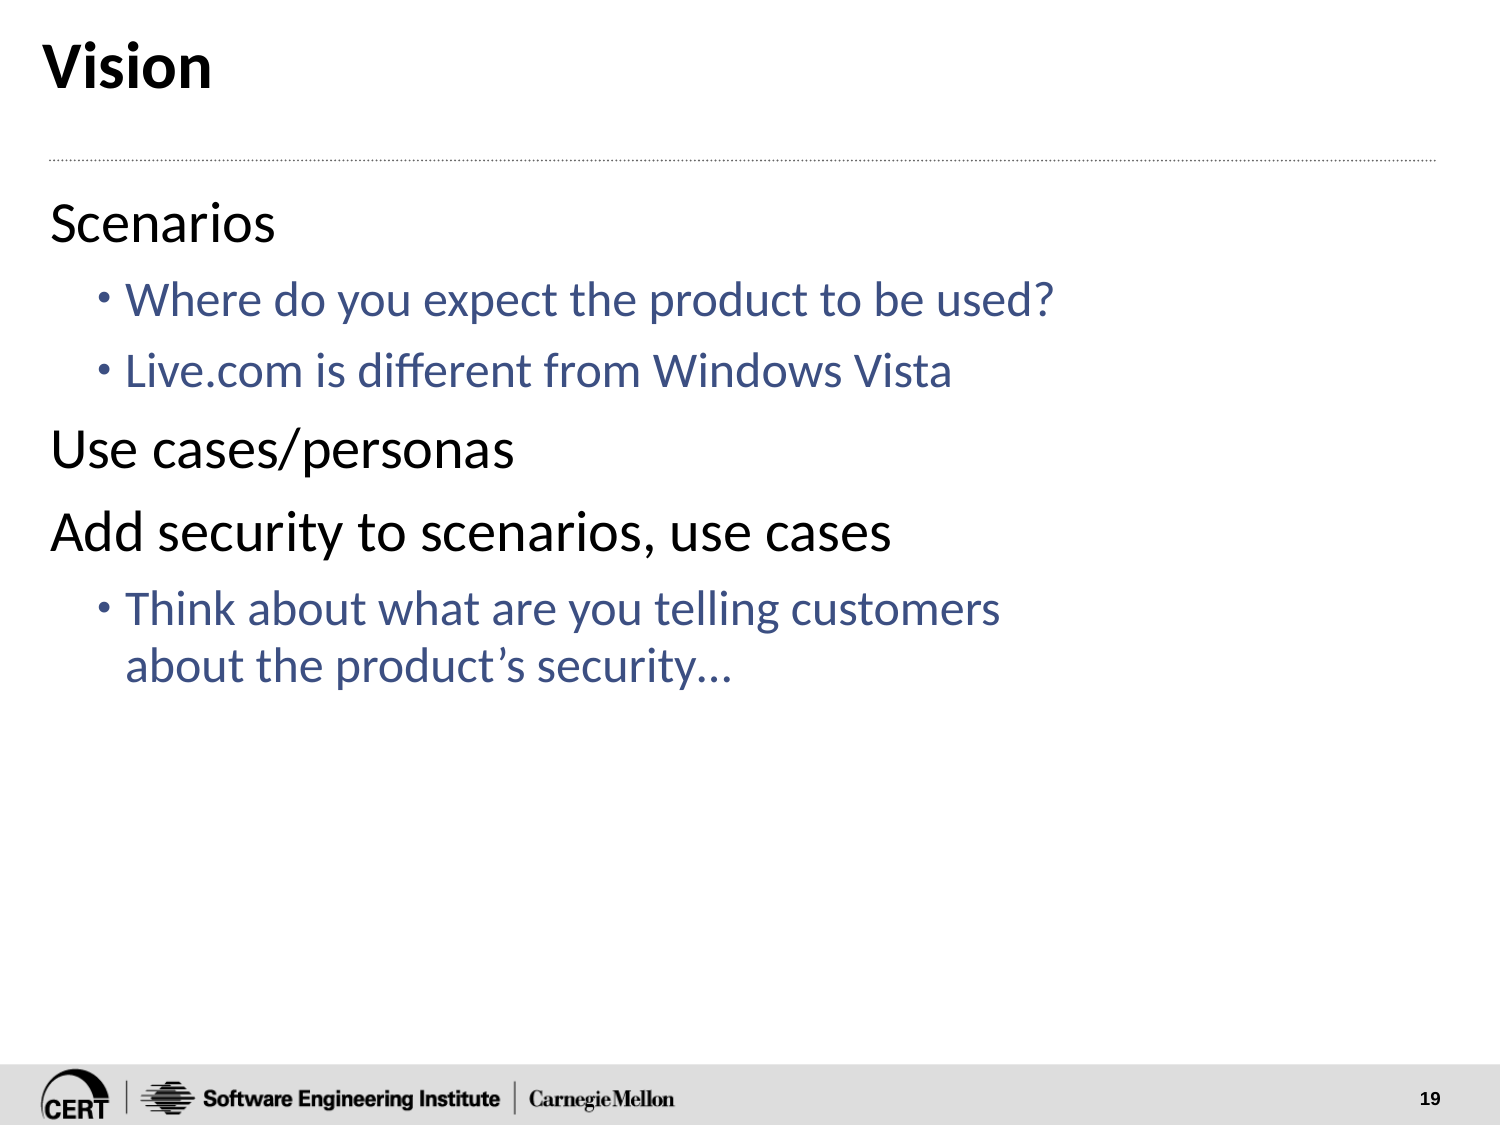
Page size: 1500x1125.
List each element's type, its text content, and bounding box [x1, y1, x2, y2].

list Scenarios Where do you expect the product to be used? Live.com is different from Windows Vista Use cases/personas Add security to scenarios, use cases Think about what are you telling customers about the product’s security… [49, 187, 1438, 1001]
picture [24, 1065, 688, 1125]
title Vision [42, 37, 1434, 155]
